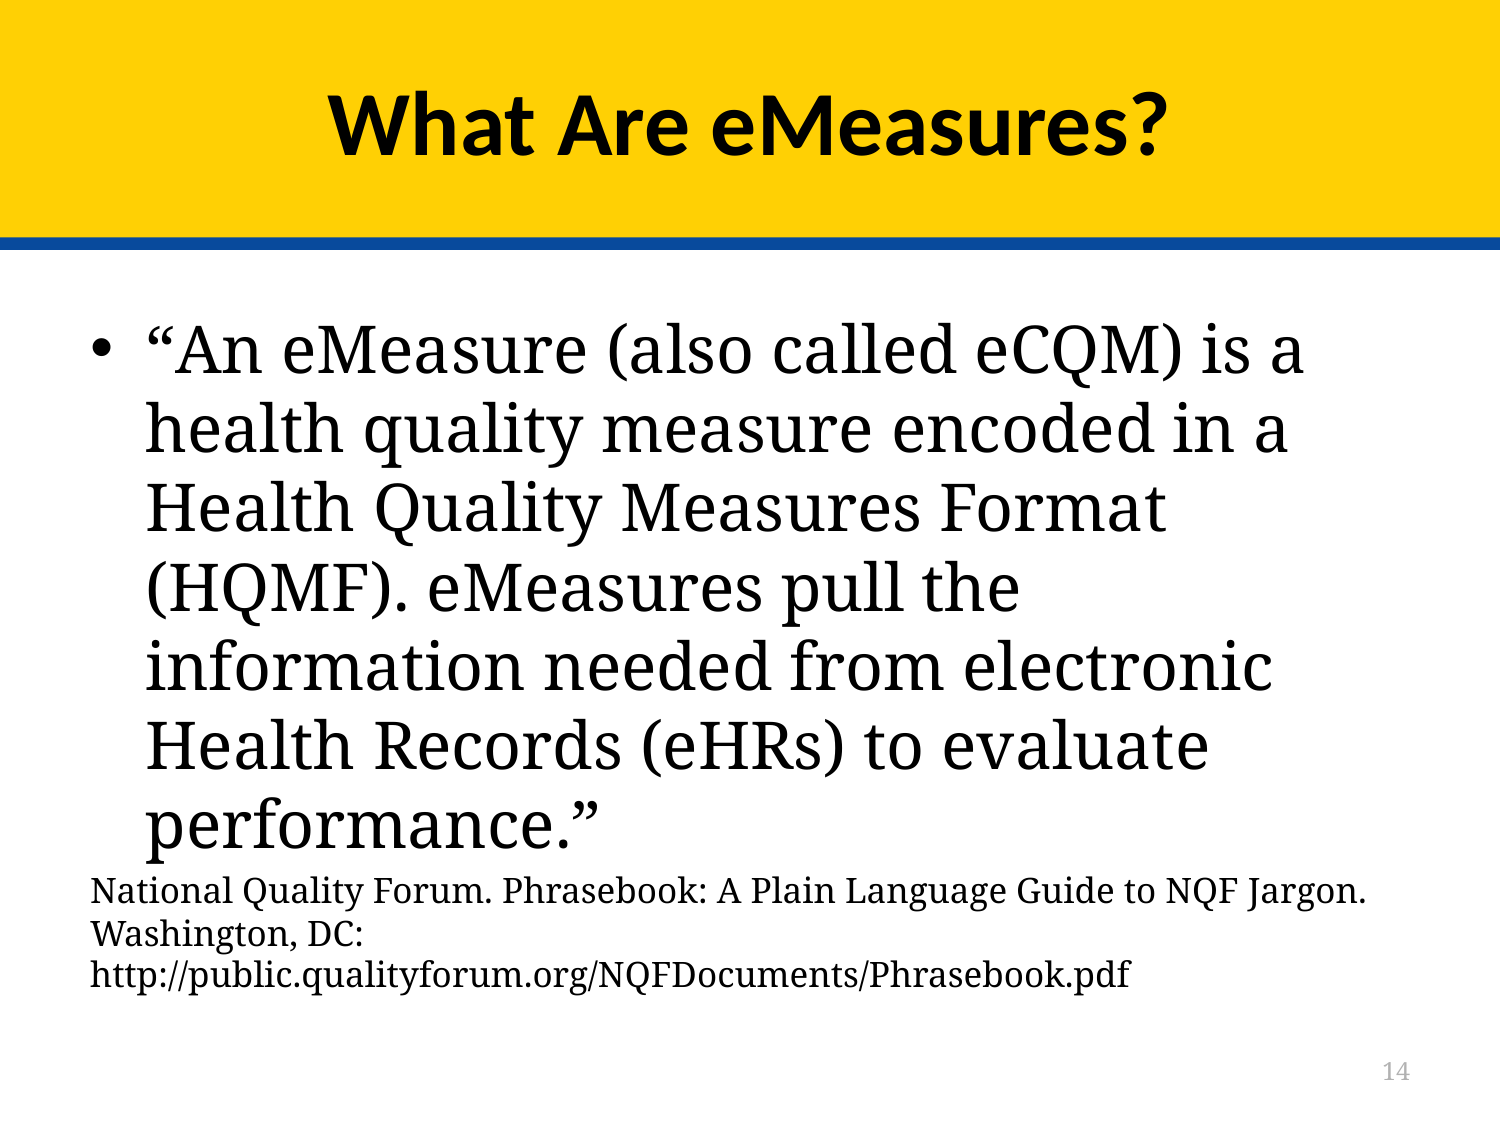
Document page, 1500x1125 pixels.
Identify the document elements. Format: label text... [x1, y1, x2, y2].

slide_number 14 [1074, 1042, 1425, 1103]
title What Are eMeasures? [0, 0, 1500, 238]
list “An eMeasure (also called eCQM) is a health quality measure encoded in a Health Quality Measures Format (HQMF). eMeasures pull the information needed from electronic Health Records (eHRs) to evaluate performance.” National Quality Forum. Phrasebook: A Plain Language Guide to NQF Jargon. Washington, DC: http://public.qualityforum.org/NQFDocuments/Phrasebook.pdf [75, 299, 1425, 1005]
